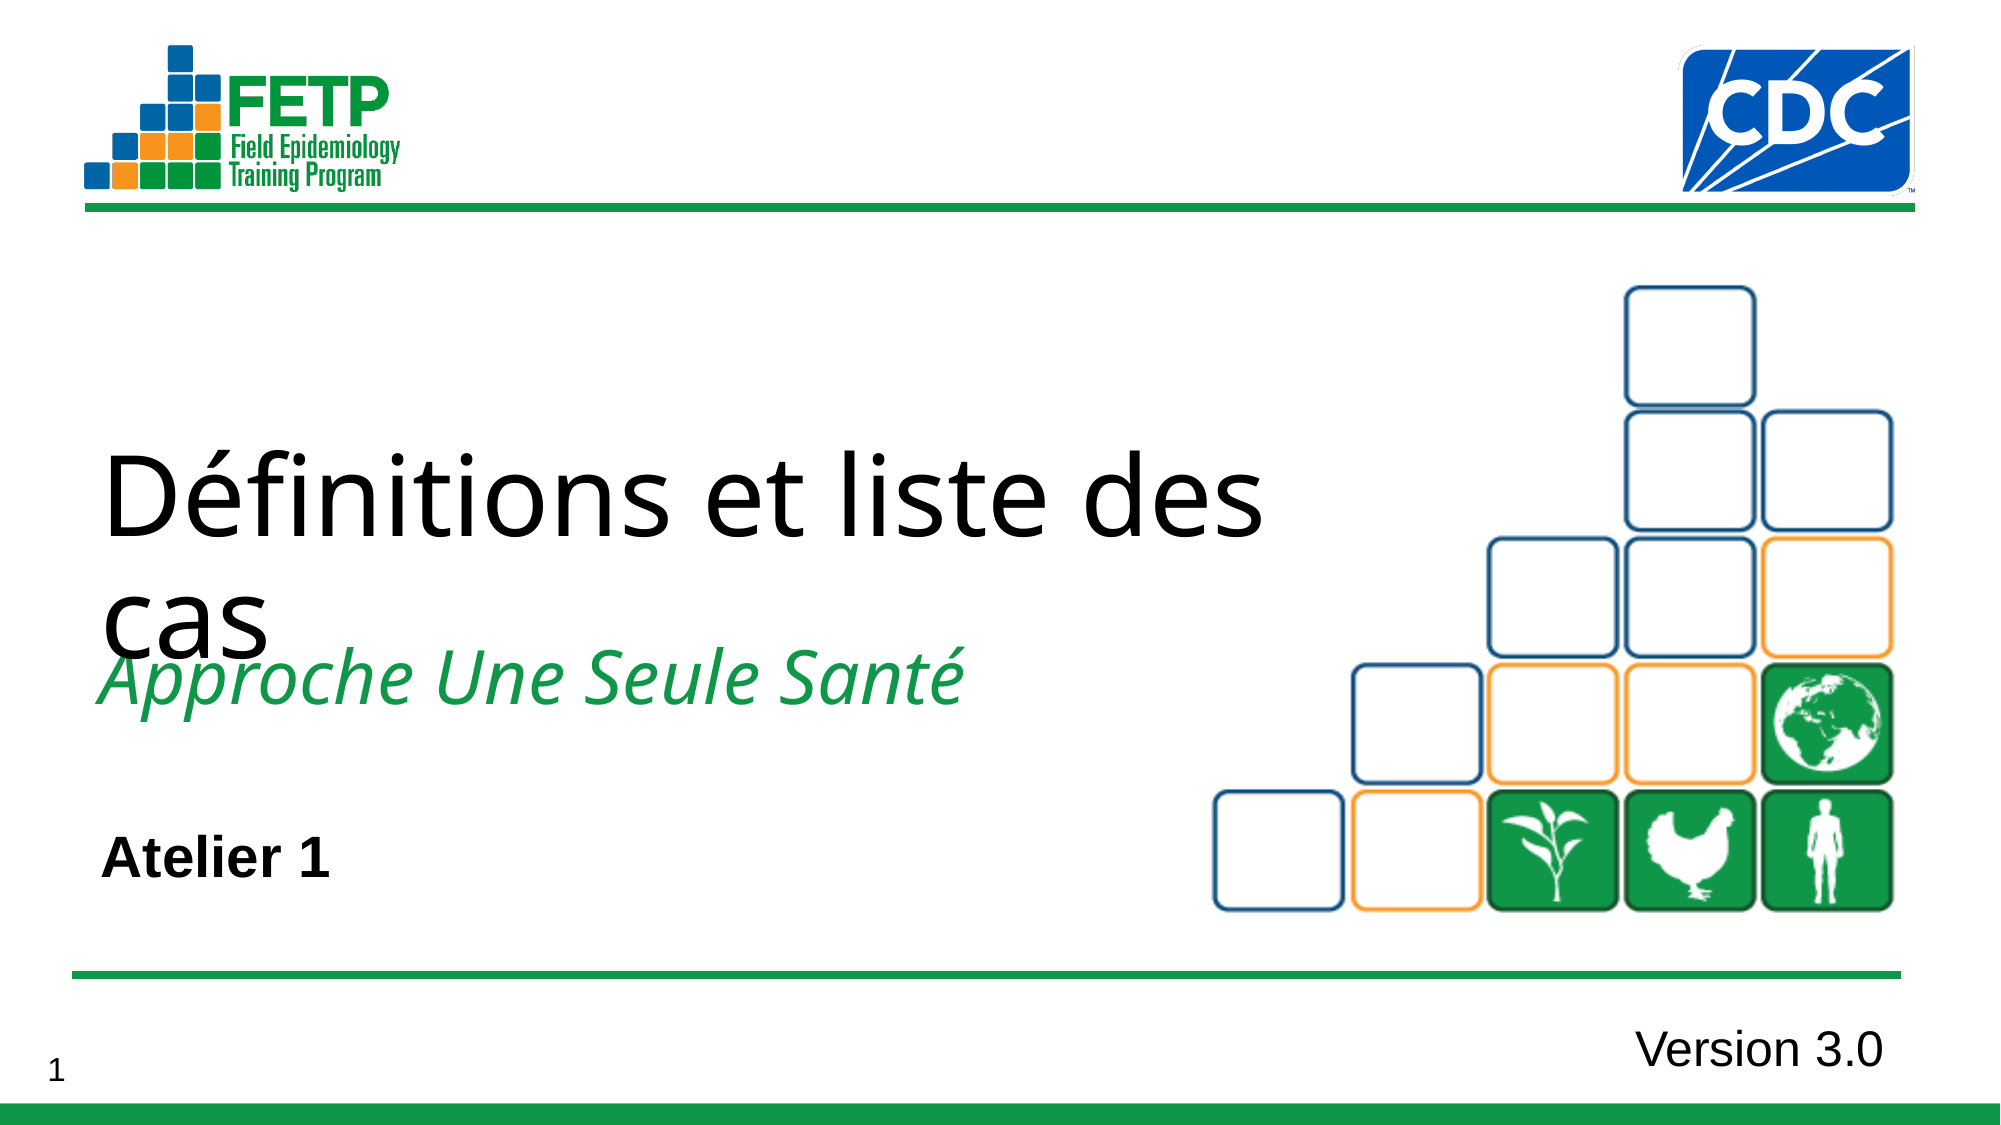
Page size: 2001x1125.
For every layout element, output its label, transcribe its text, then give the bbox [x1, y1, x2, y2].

picture [1678, 45, 1915, 196]
picture [84, 45, 400, 192]
picture [1186, 254, 1915, 928]
list Atelier 1 [85, 812, 574, 898]
list Définitions et liste des cas [85, 432, 1473, 693]
